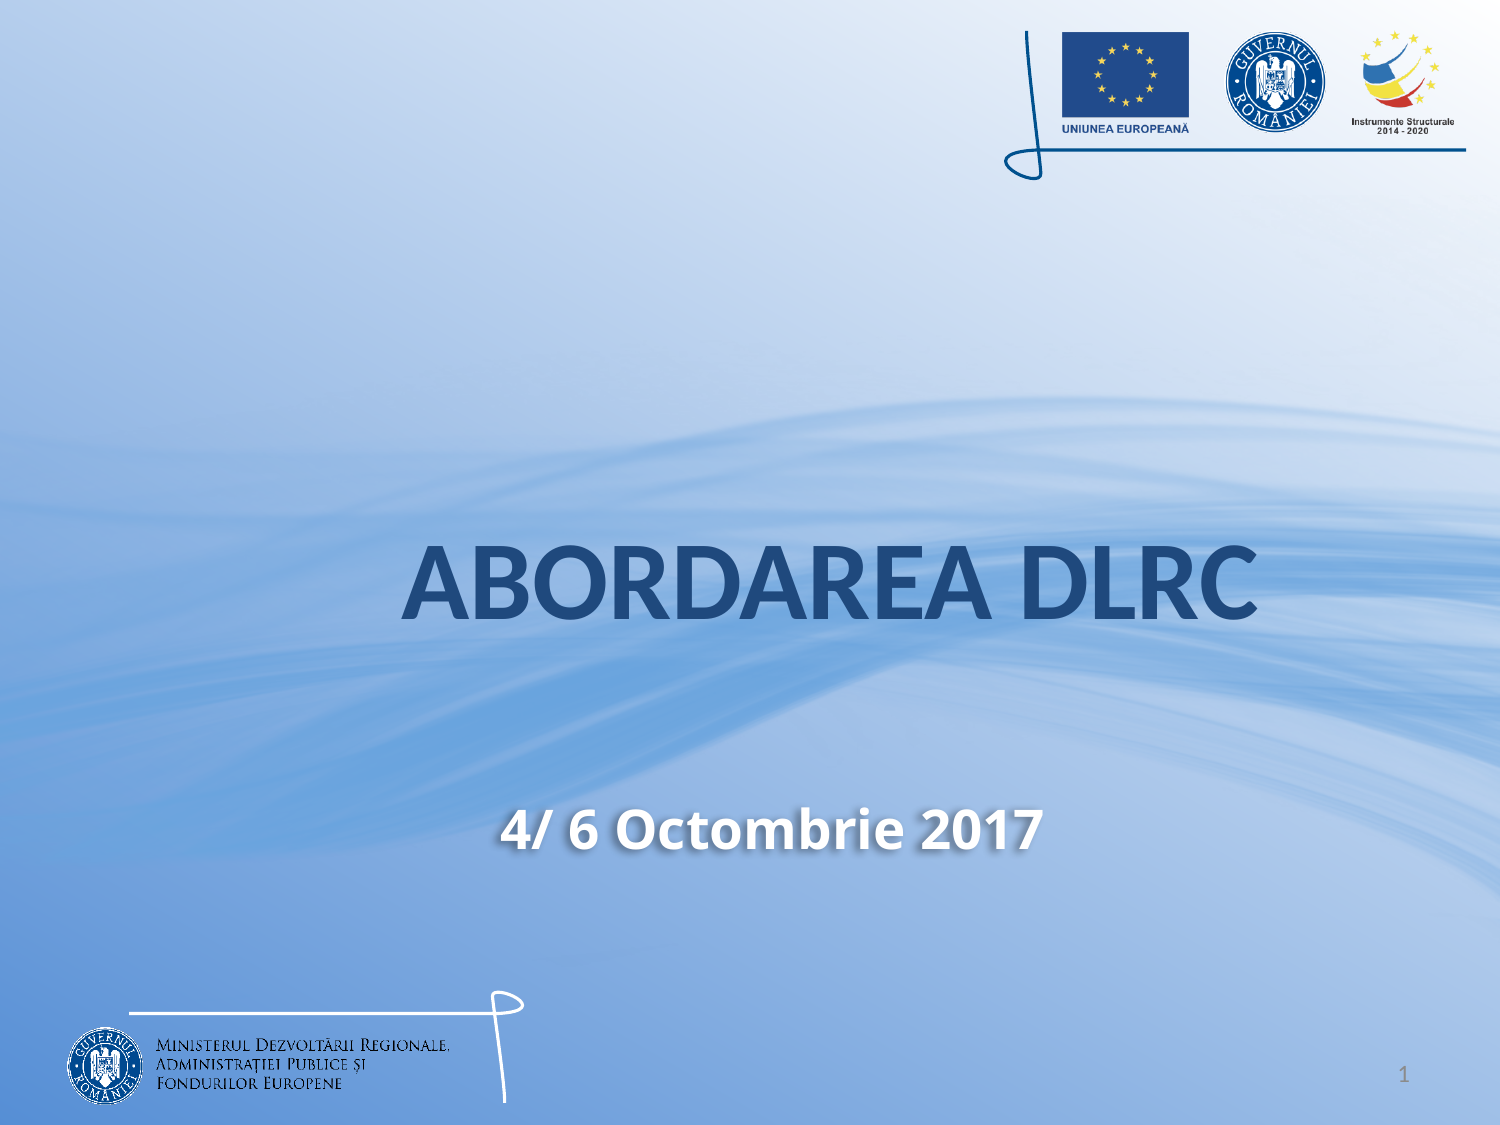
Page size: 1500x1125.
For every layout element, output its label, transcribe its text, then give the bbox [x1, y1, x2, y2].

slide_number 1 [1074, 1042, 1425, 1103]
picture [0, 195, 1500, 1007]
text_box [1005, 30, 1467, 179]
picture [67, 1026, 456, 1105]
text_box [129, 1012, 516, 1103]
